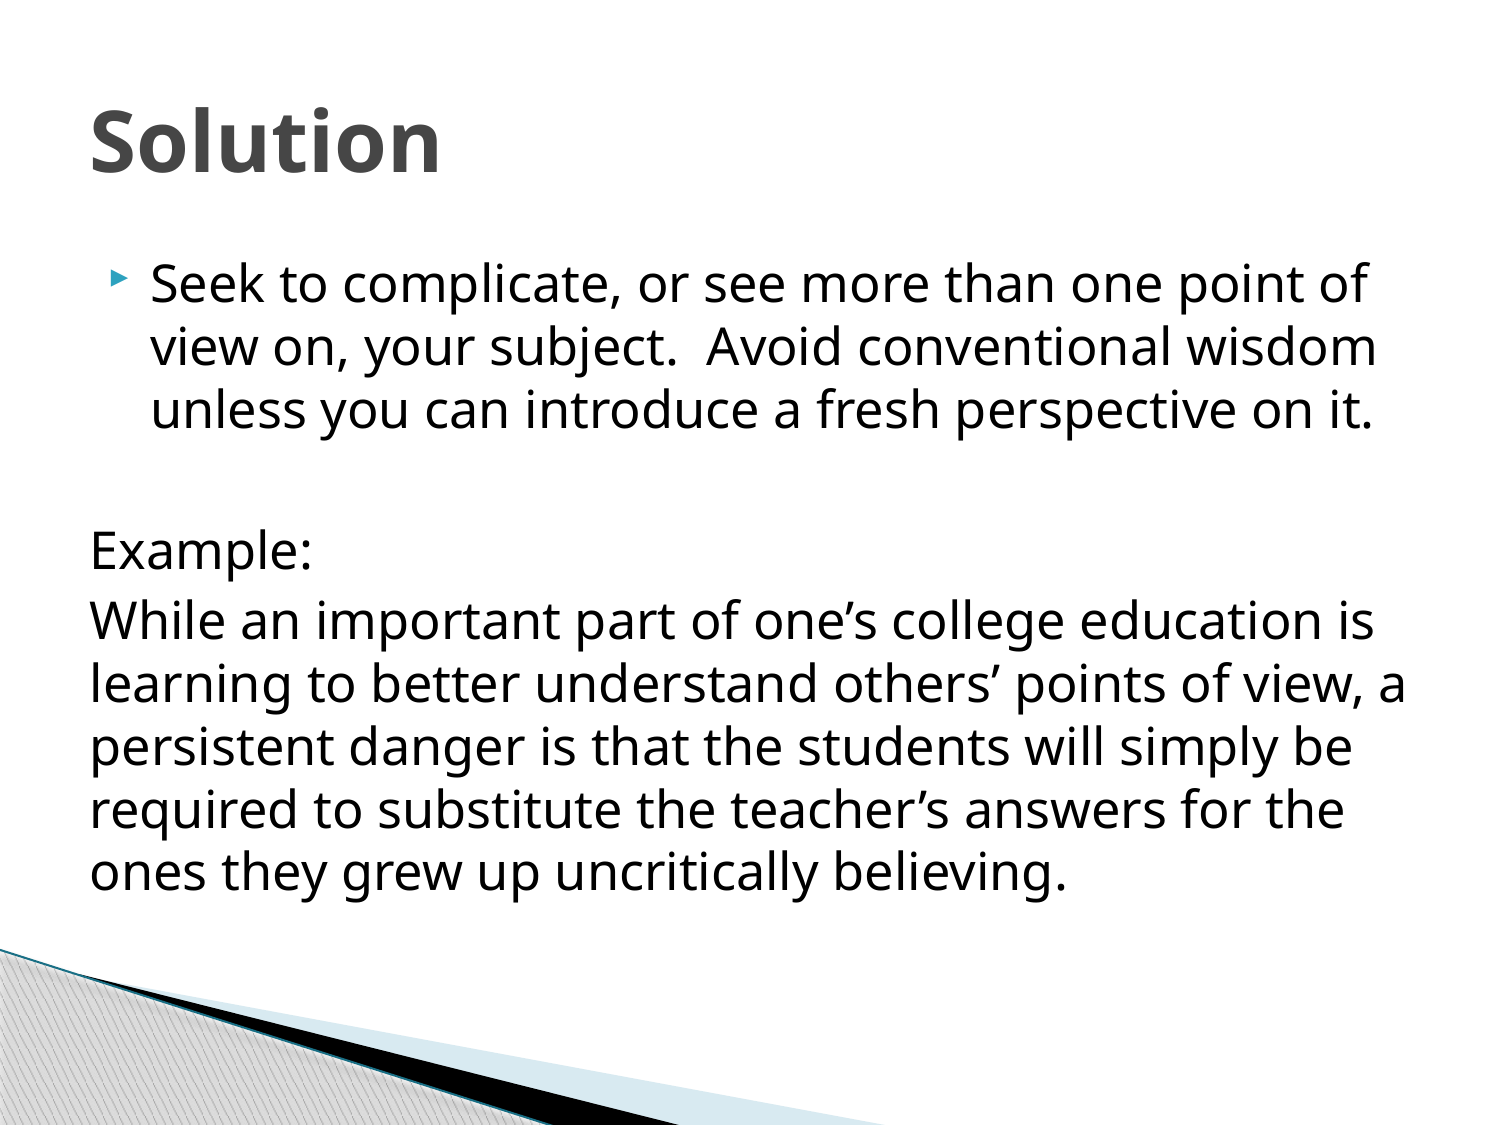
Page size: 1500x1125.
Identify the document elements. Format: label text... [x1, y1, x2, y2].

title Solution [75, 45, 1425, 233]
list Seek to complicate, or see more than one point of view on, your subject. Avoid conventional wisdom unless you can introduce a fresh perspective on it. Example: While an important part of one’s college education is learning to better understand others’ points of view, a persistent danger is that the students will simply be required to substitute the teacher’s answers for the ones they grew up uncritically believing. [75, 243, 1425, 986]
